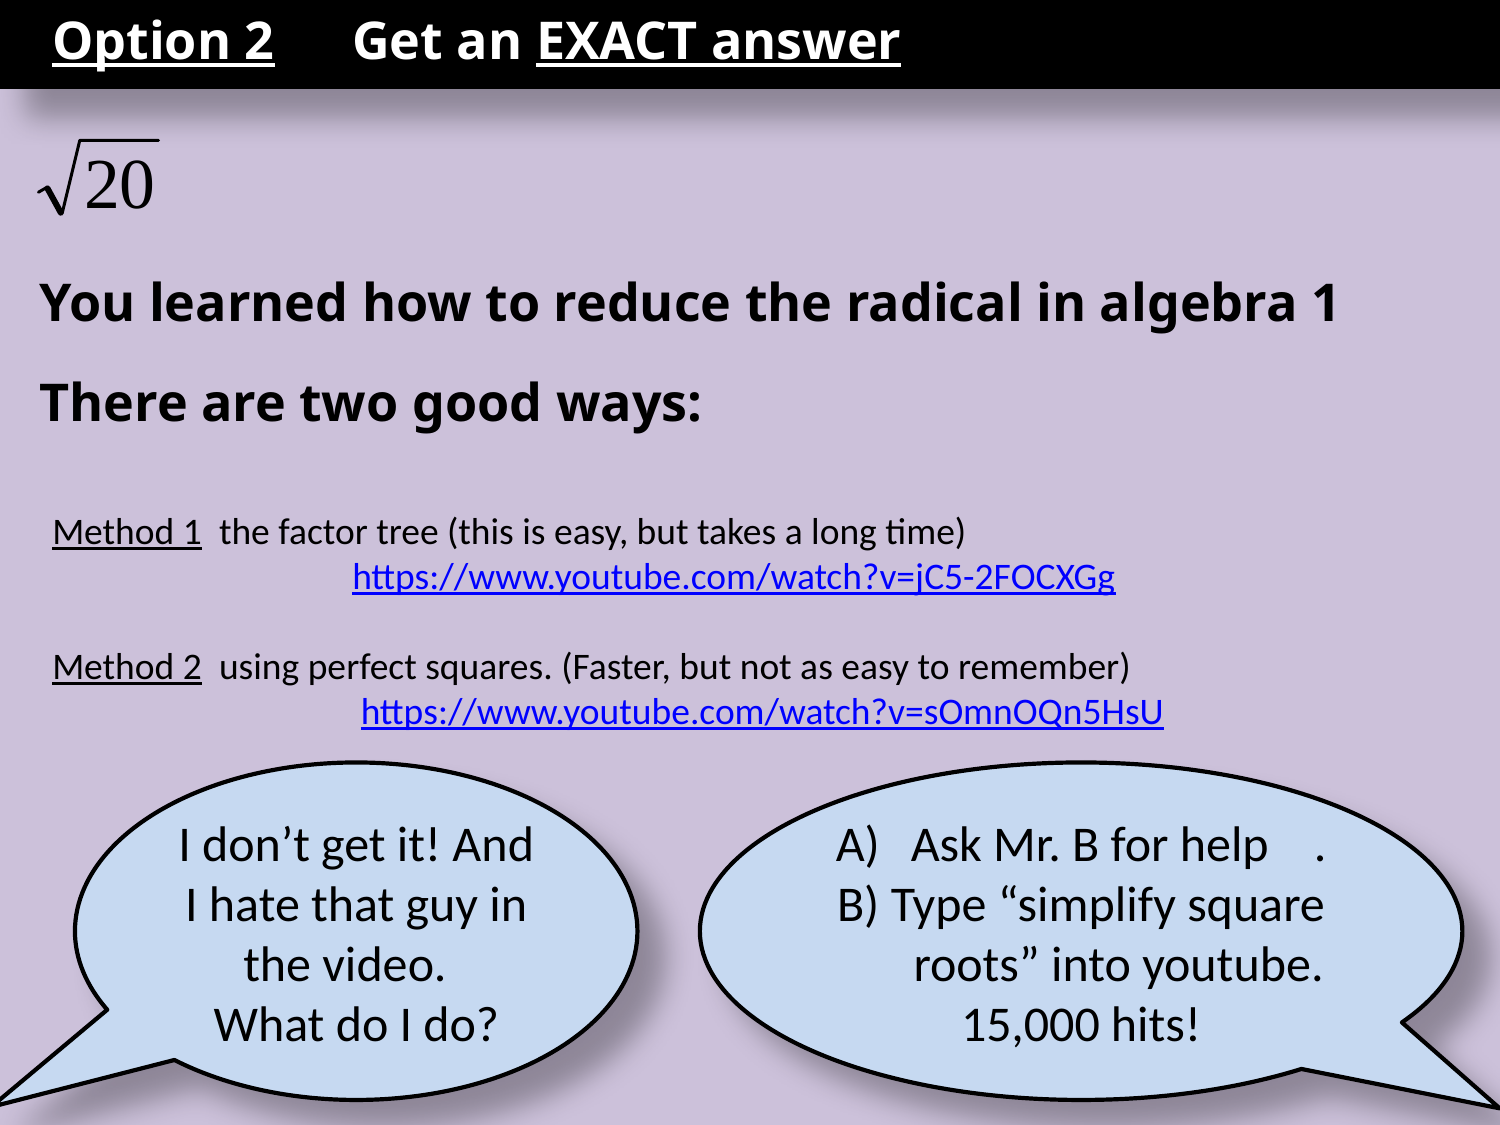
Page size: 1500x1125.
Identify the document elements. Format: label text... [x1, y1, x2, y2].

text_box Method 1 the factor tree (this is easy, but takes a long time) https://www.youtube.com/watch?v=jC5-2FOCXGg Method 2 using perfect squares. (Faster, but not as easy to remember) https://www.youtube.com/watch?v=sOmnOQn5HsU [37, 499, 1413, 785]
text_box You learned how to reduce the radical in algebra 1 [24, 262, 1463, 340]
text_box Ask Mr. B for help . B) Type “simplify square roots” into youtube. 15,000 hits! [697, 760, 1500, 1111]
text_box Option 2 Get an EXACT answer [37, 0, 1475, 78]
text_box There are two good ways: [24, 362, 1463, 440]
text_box [0, 0, 1500, 89]
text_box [24, 124, 175, 233]
text_box I don’t get it! And I hate that guy in the video. What do I do? [0, 760, 640, 1107]
